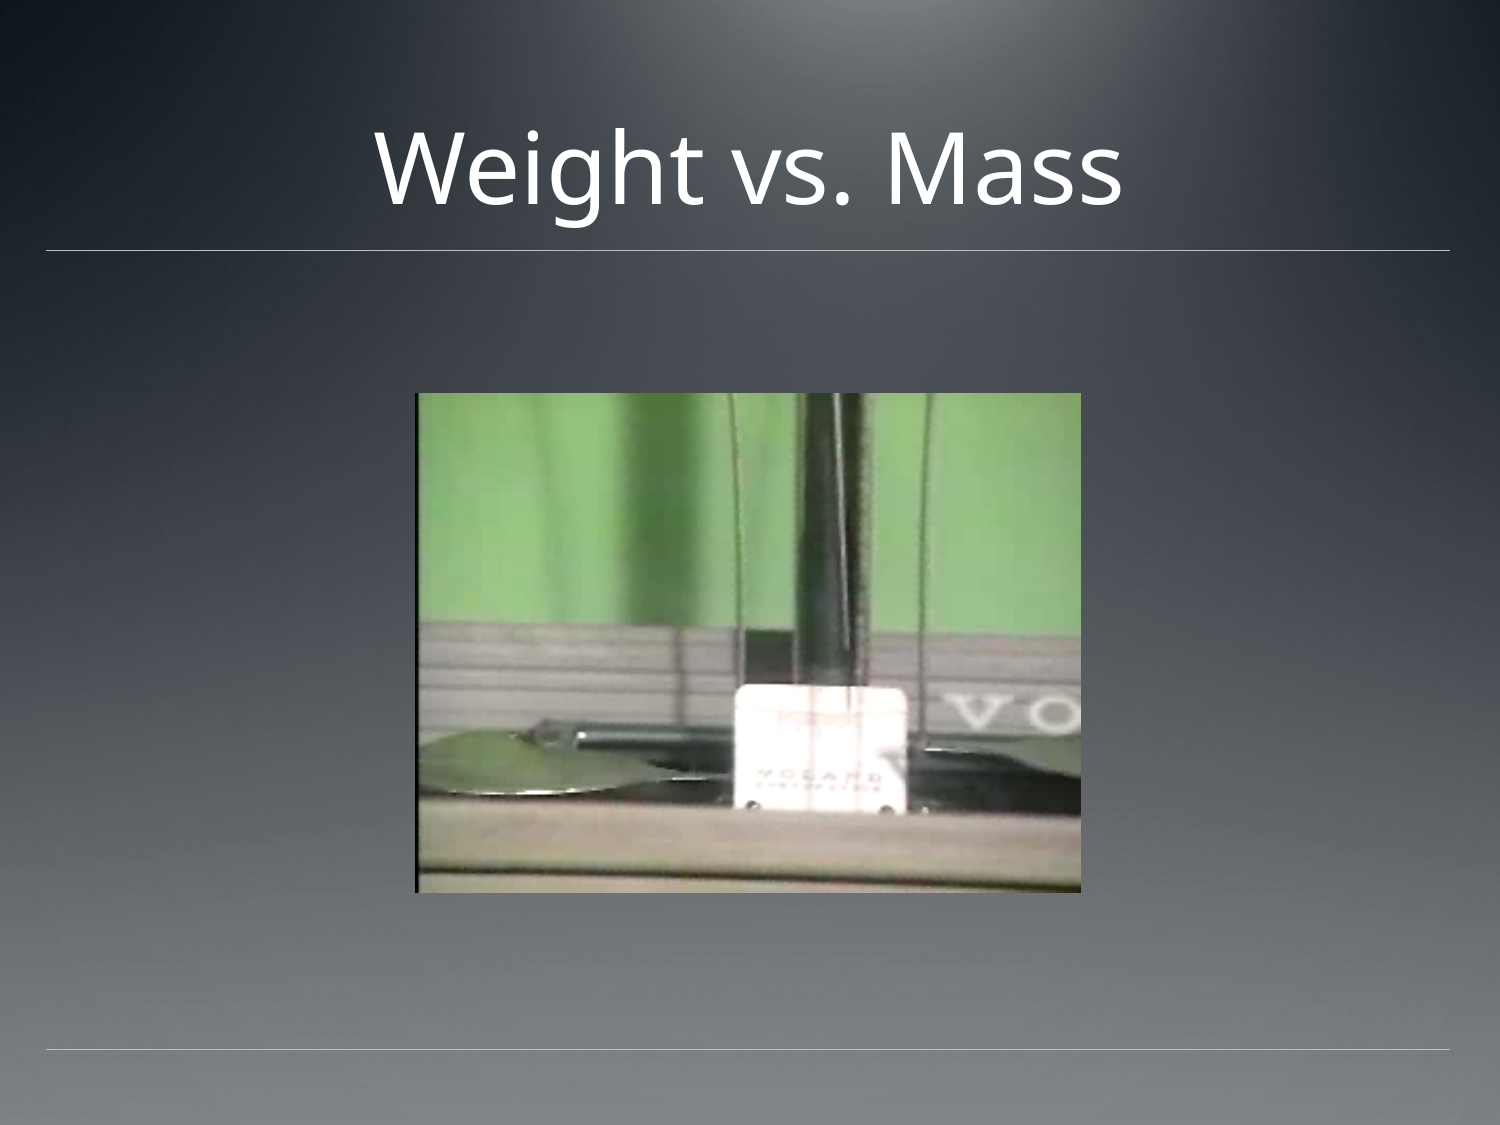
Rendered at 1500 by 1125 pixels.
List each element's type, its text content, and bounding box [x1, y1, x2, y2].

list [412, 390, 1084, 896]
title Weight vs. Mass [105, 17, 1394, 233]
